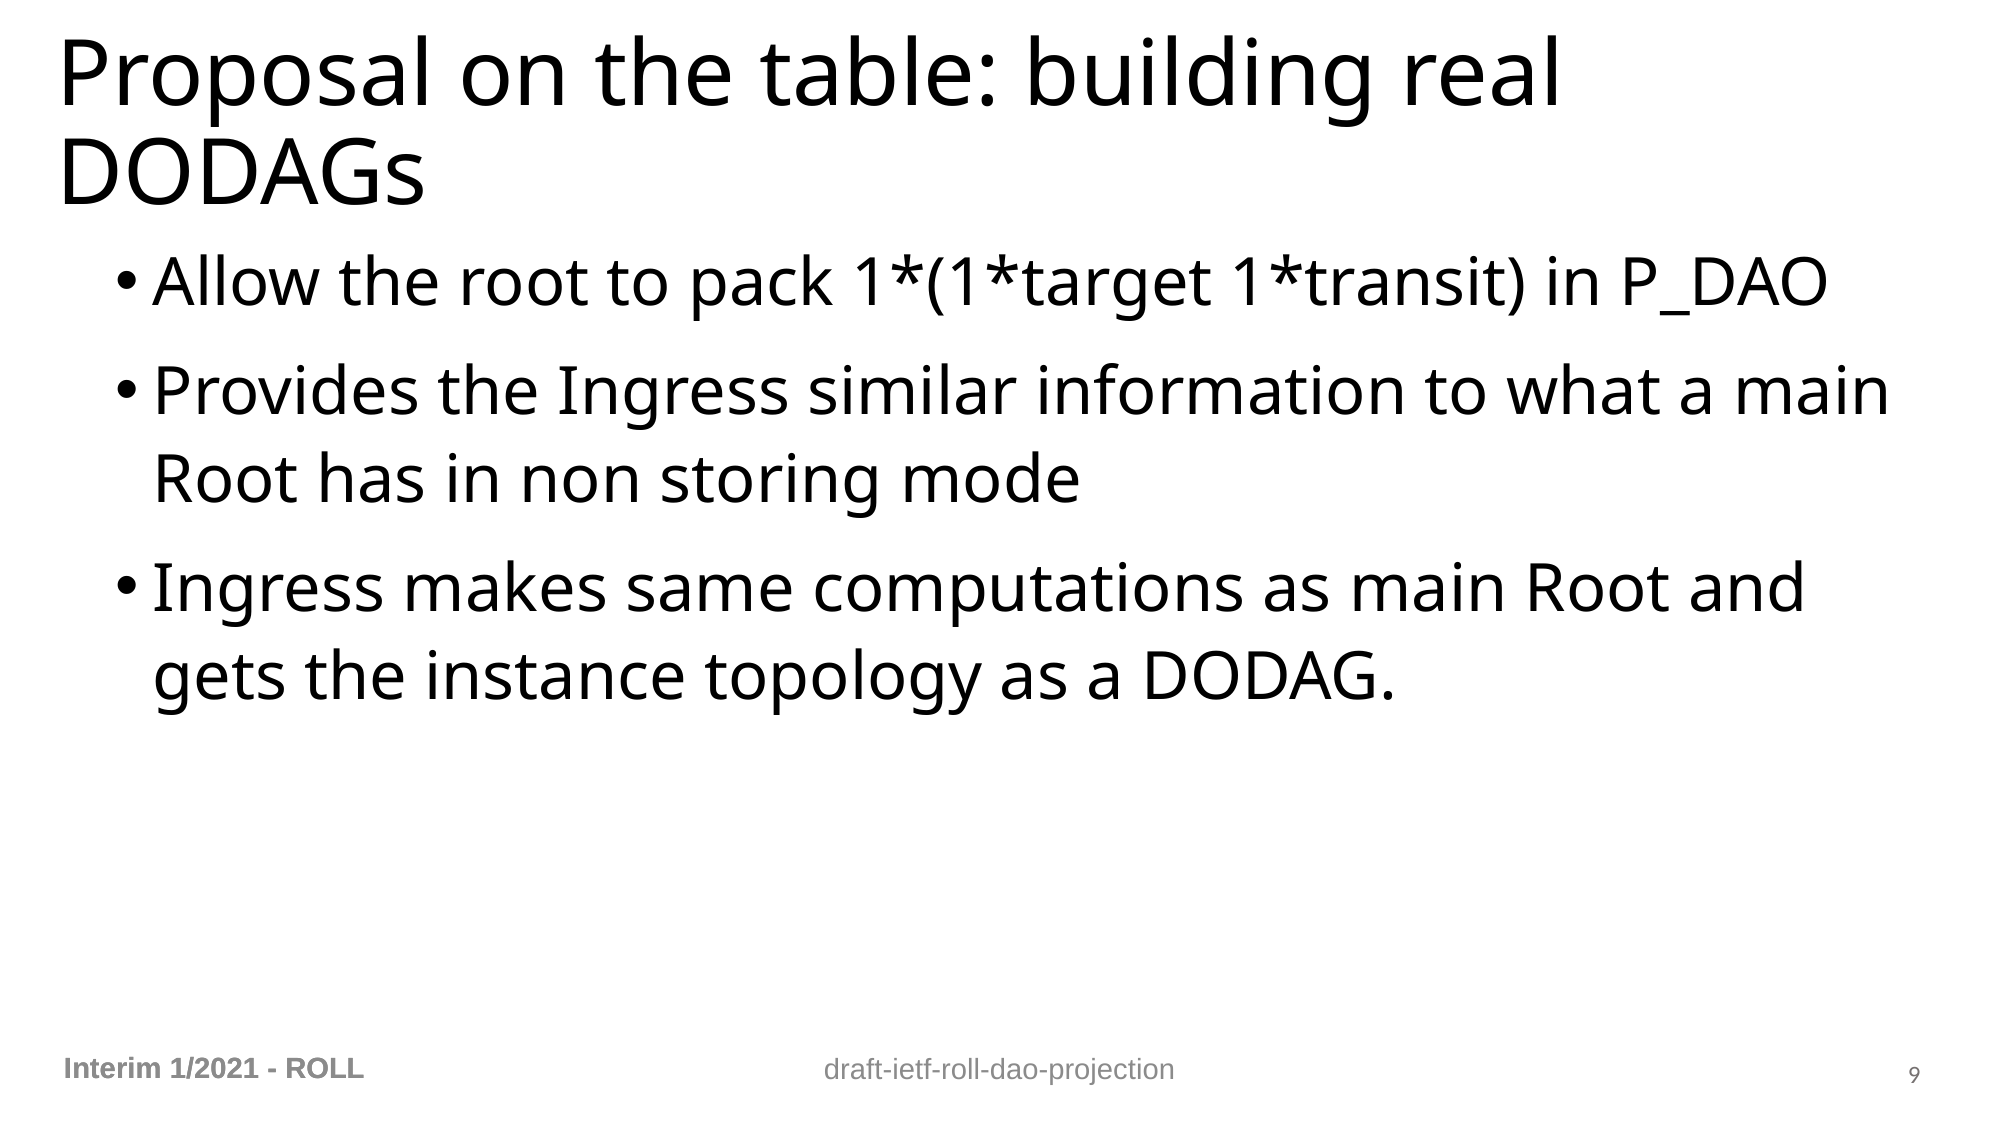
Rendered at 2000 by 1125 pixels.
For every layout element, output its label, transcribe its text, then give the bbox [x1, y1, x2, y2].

text_box Interim 1/2021 - ROLL [48, 1036, 724, 1097]
title Proposal on the table: building real DODAGs [41, 16, 1767, 235]
list Allow the root to pack 1*(1*target 1*transit) in P_DAO Provides the Ingress similar information to what a main Root has in non storing mode Ingress makes same computations as main Root and gets the instance topology as a DODAG. [100, 223, 1947, 1023]
